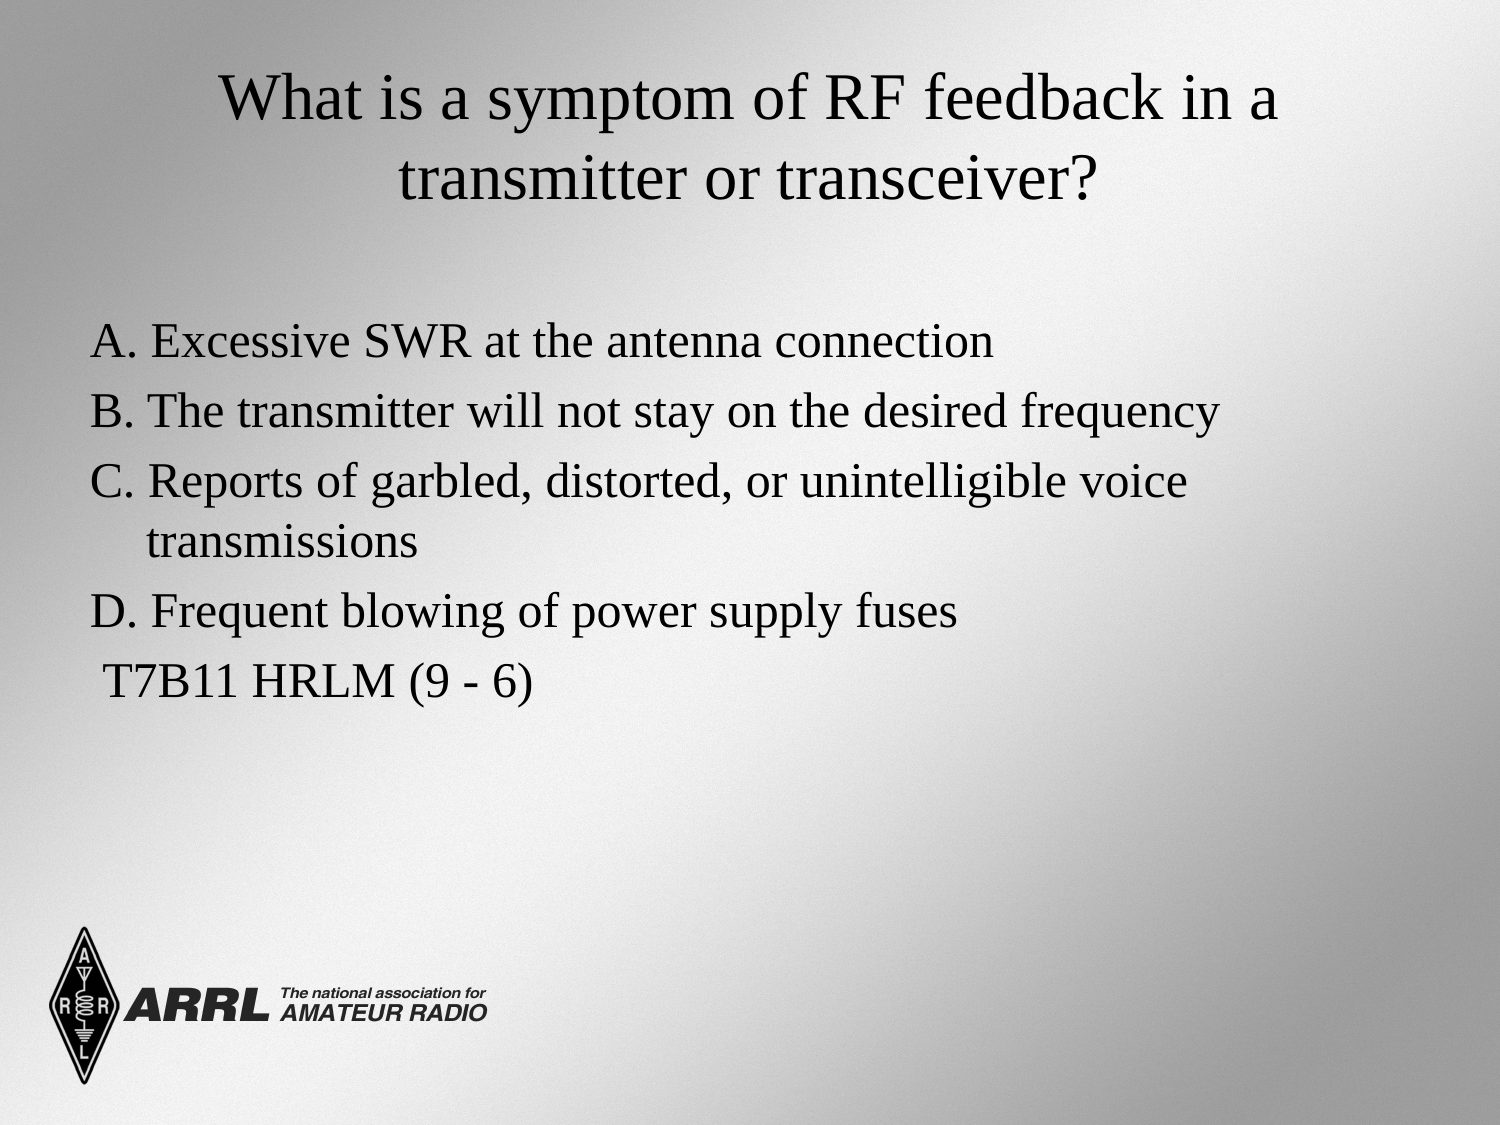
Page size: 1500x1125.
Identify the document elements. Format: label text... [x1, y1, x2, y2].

list A. Excessive SWR at the antenna connection B. The transmitter will not stay on the desired frequency C. Reports of garbled, distorted, or unintelligible voice transmissions D. Frequent blowing of power supply fuses T7B11 HRLM (9 - 6) [75, 299, 1425, 1005]
title What is a symptom of RF feedback in a transmitter or transceiver? [75, 45, 1425, 233]
picture [0, 0, 1500, 1125]
